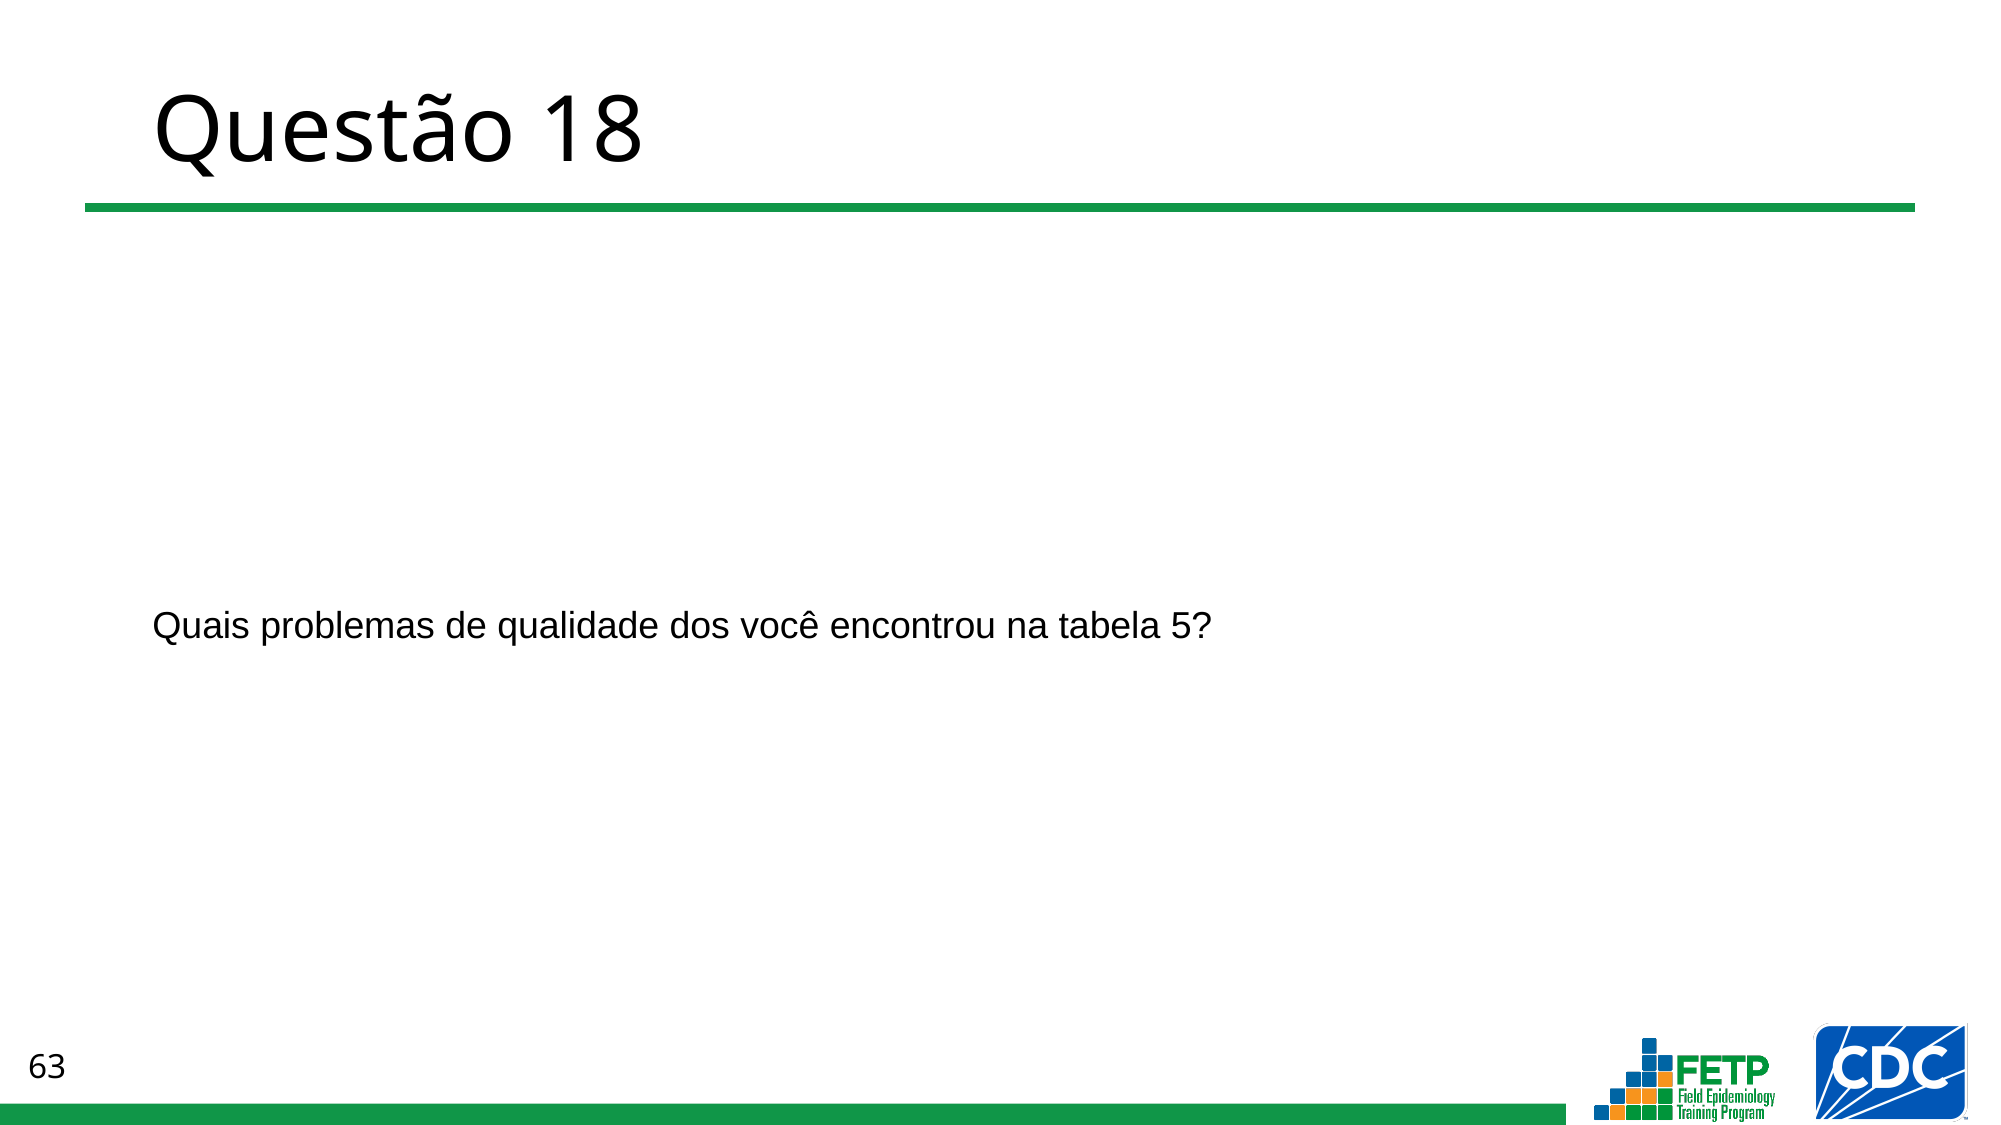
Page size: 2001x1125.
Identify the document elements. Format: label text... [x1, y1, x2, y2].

picture [1813, 1023, 1968, 1122]
list Quais problemas de qualidade dos você encontrou na tabela 5? [137, 242, 1863, 1004]
title Questão 18 [137, 75, 1863, 207]
picture [1594, 1038, 1775, 1122]
